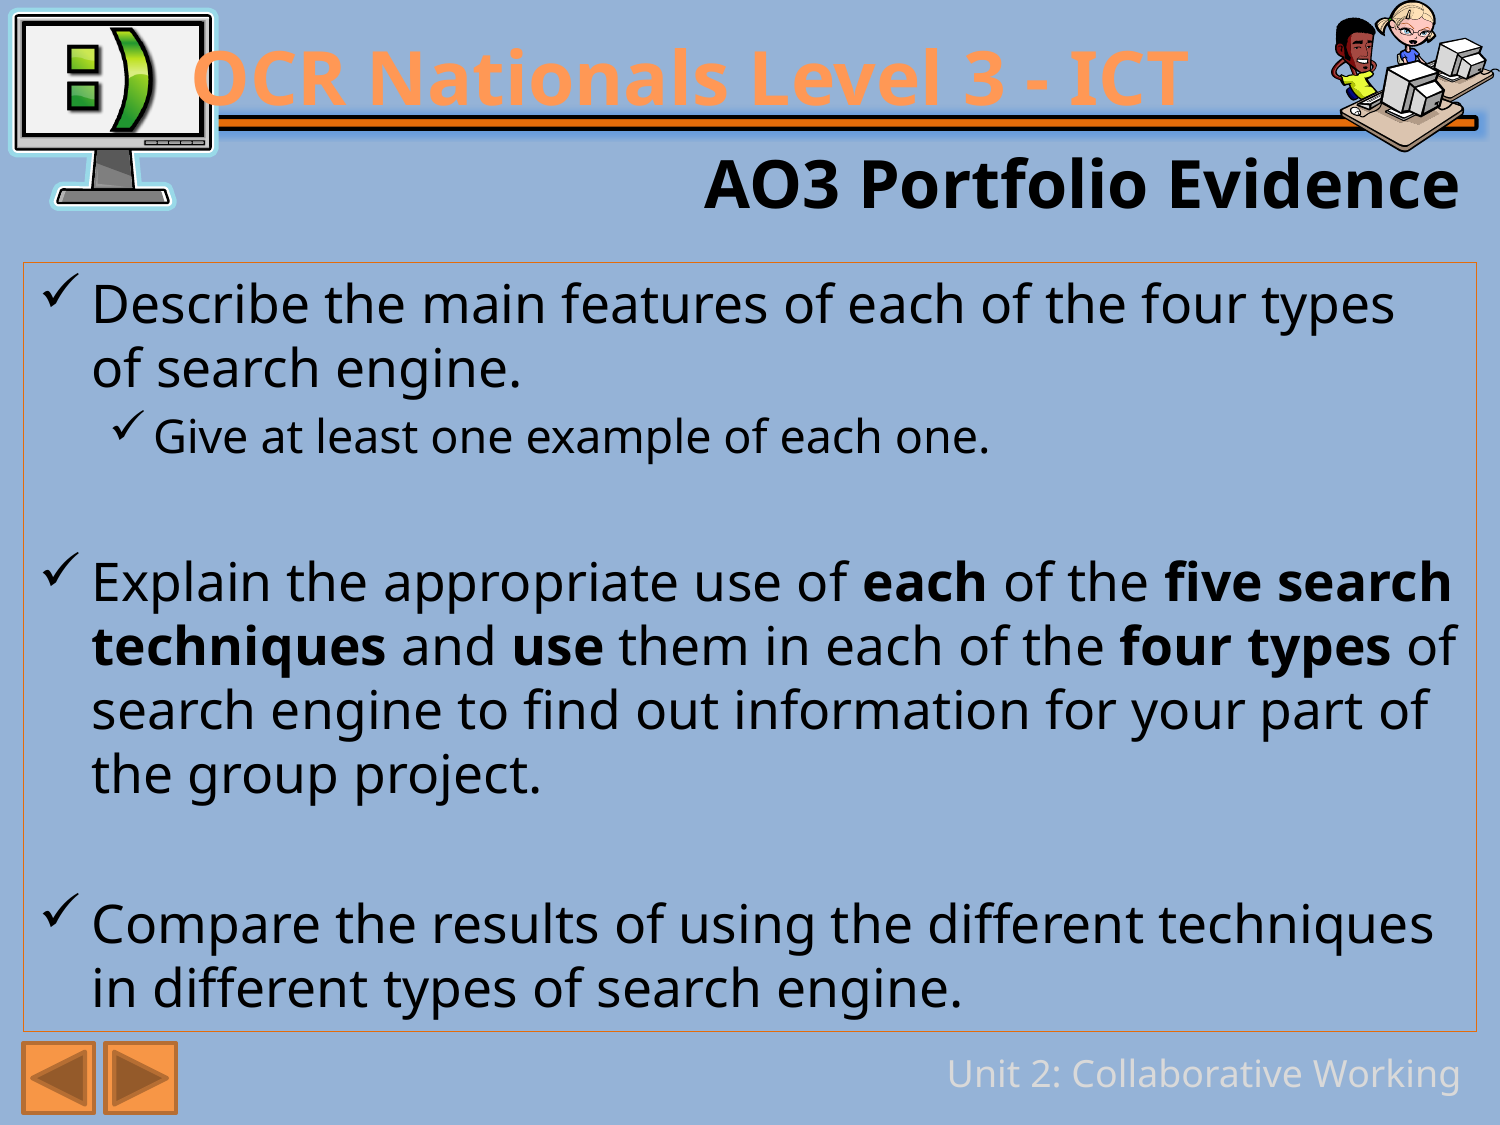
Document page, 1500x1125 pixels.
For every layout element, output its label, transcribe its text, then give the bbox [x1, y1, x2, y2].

picture [48, 21, 172, 139]
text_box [1321, 0, 1500, 153]
title AO3 Portfolio Evidence [187, 117, 1477, 247]
list Describe the main features of each of the four types of search engine. Give at least one example of each one. Explain the appropriate use of each of the five search techniques and use them in each of the four types of search engine to find out information for your part of the group project. Compare the results of using the different techniques in different types of search engine. [23, 262, 1477, 1032]
